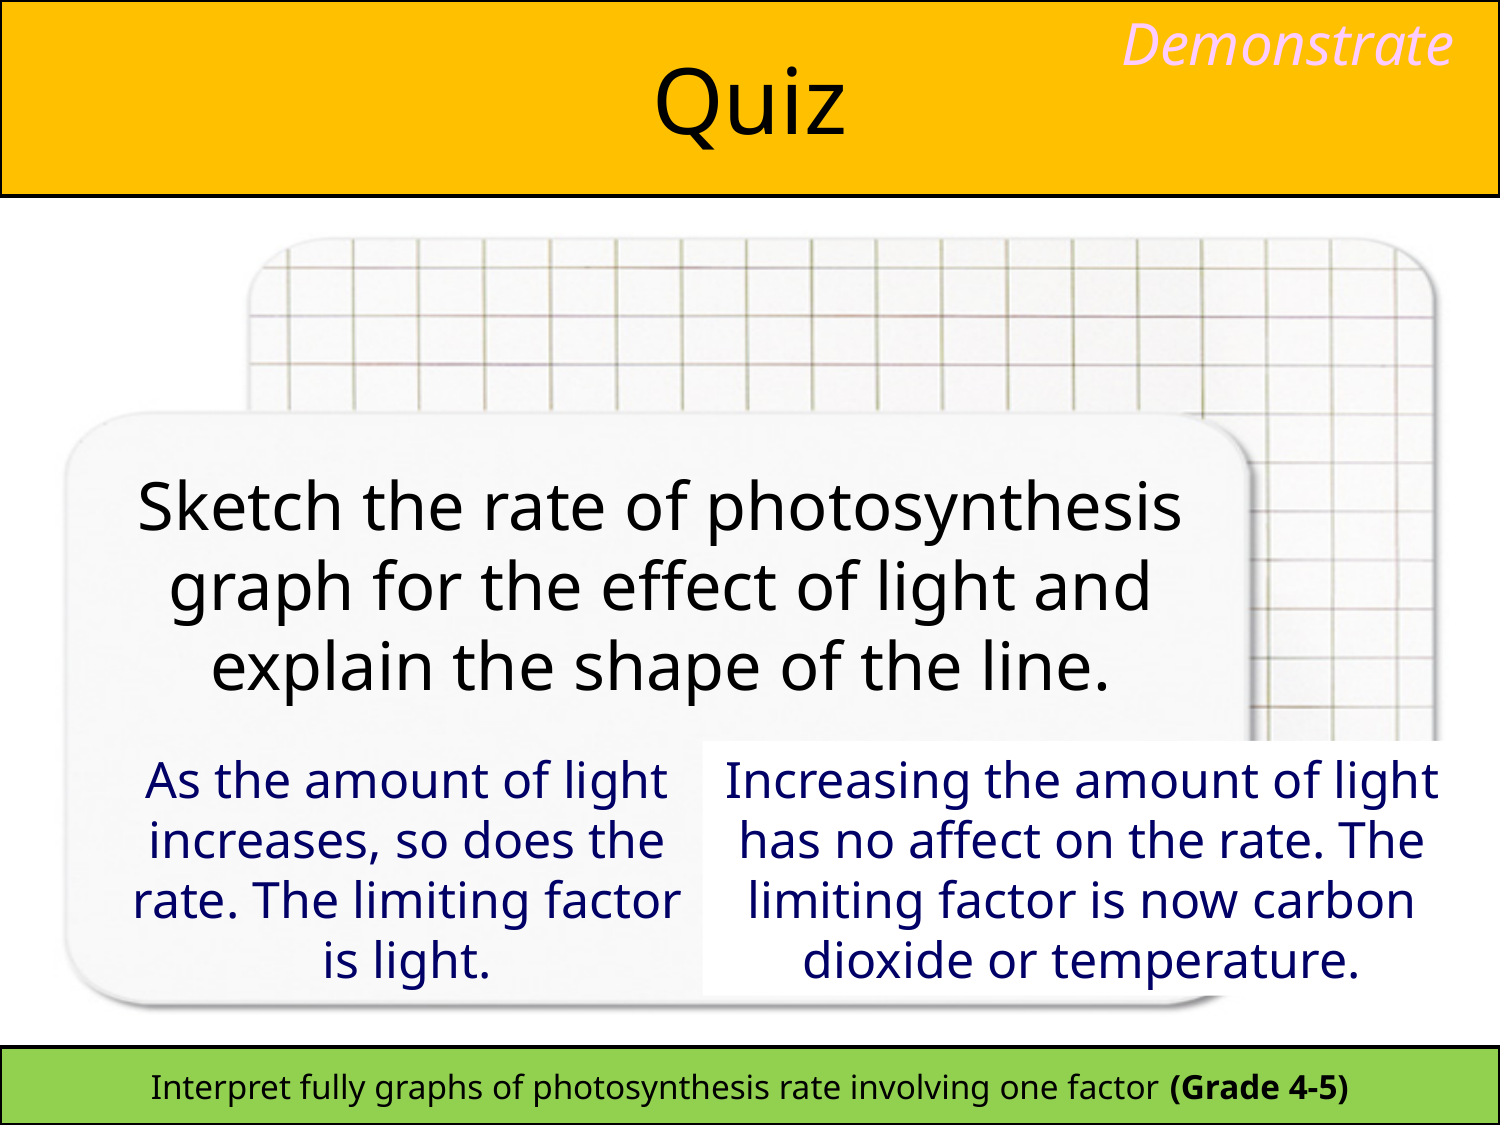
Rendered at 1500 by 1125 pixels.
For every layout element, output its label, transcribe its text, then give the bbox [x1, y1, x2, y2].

title Quiz [0, 0, 1500, 195]
picture [0, 195, 1500, 1047]
text_box Demonstrate [1106, 0, 1470, 85]
text_box Interpret fully graphs of photosynthesis rate involving one factor (Grade 4-5) [0, 1053, 1500, 1125]
